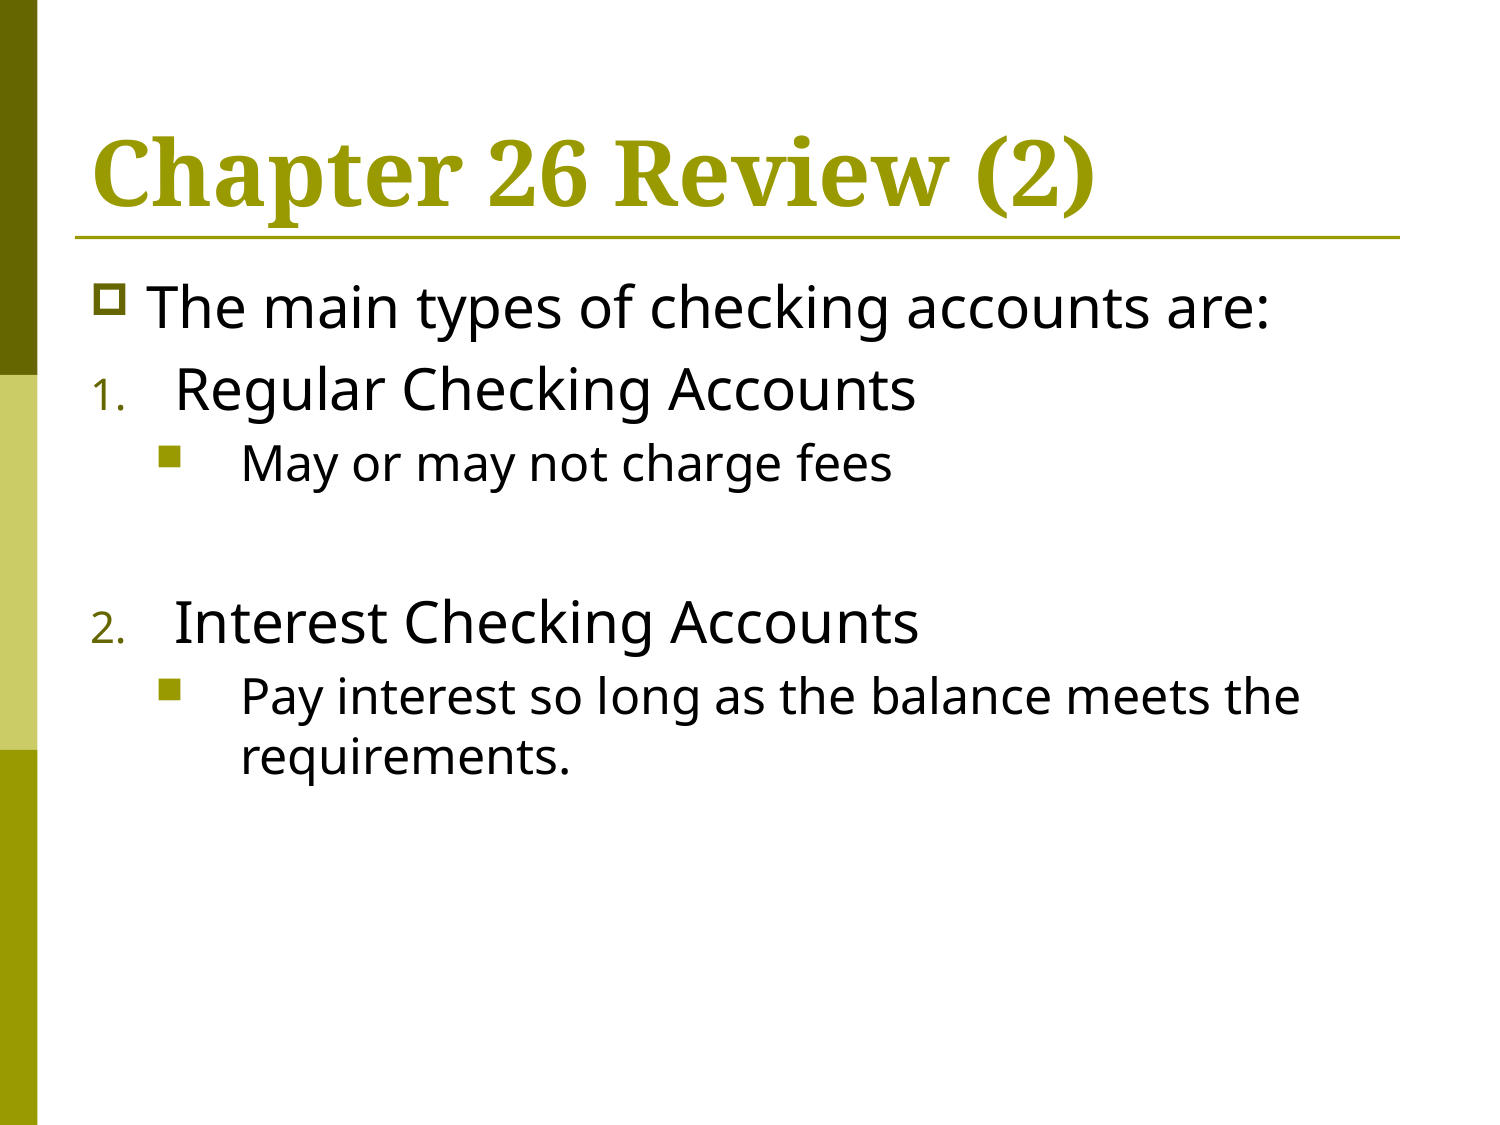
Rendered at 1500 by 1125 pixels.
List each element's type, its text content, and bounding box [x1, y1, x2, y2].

title Chapter 26 Review (2) [74, 45, 1426, 233]
list The main types of checking accounts are: Regular Checking Accounts May or may not charge fees Interest Checking Accounts Pay interest so long as the balance meets the requirements. [74, 262, 1426, 1006]
